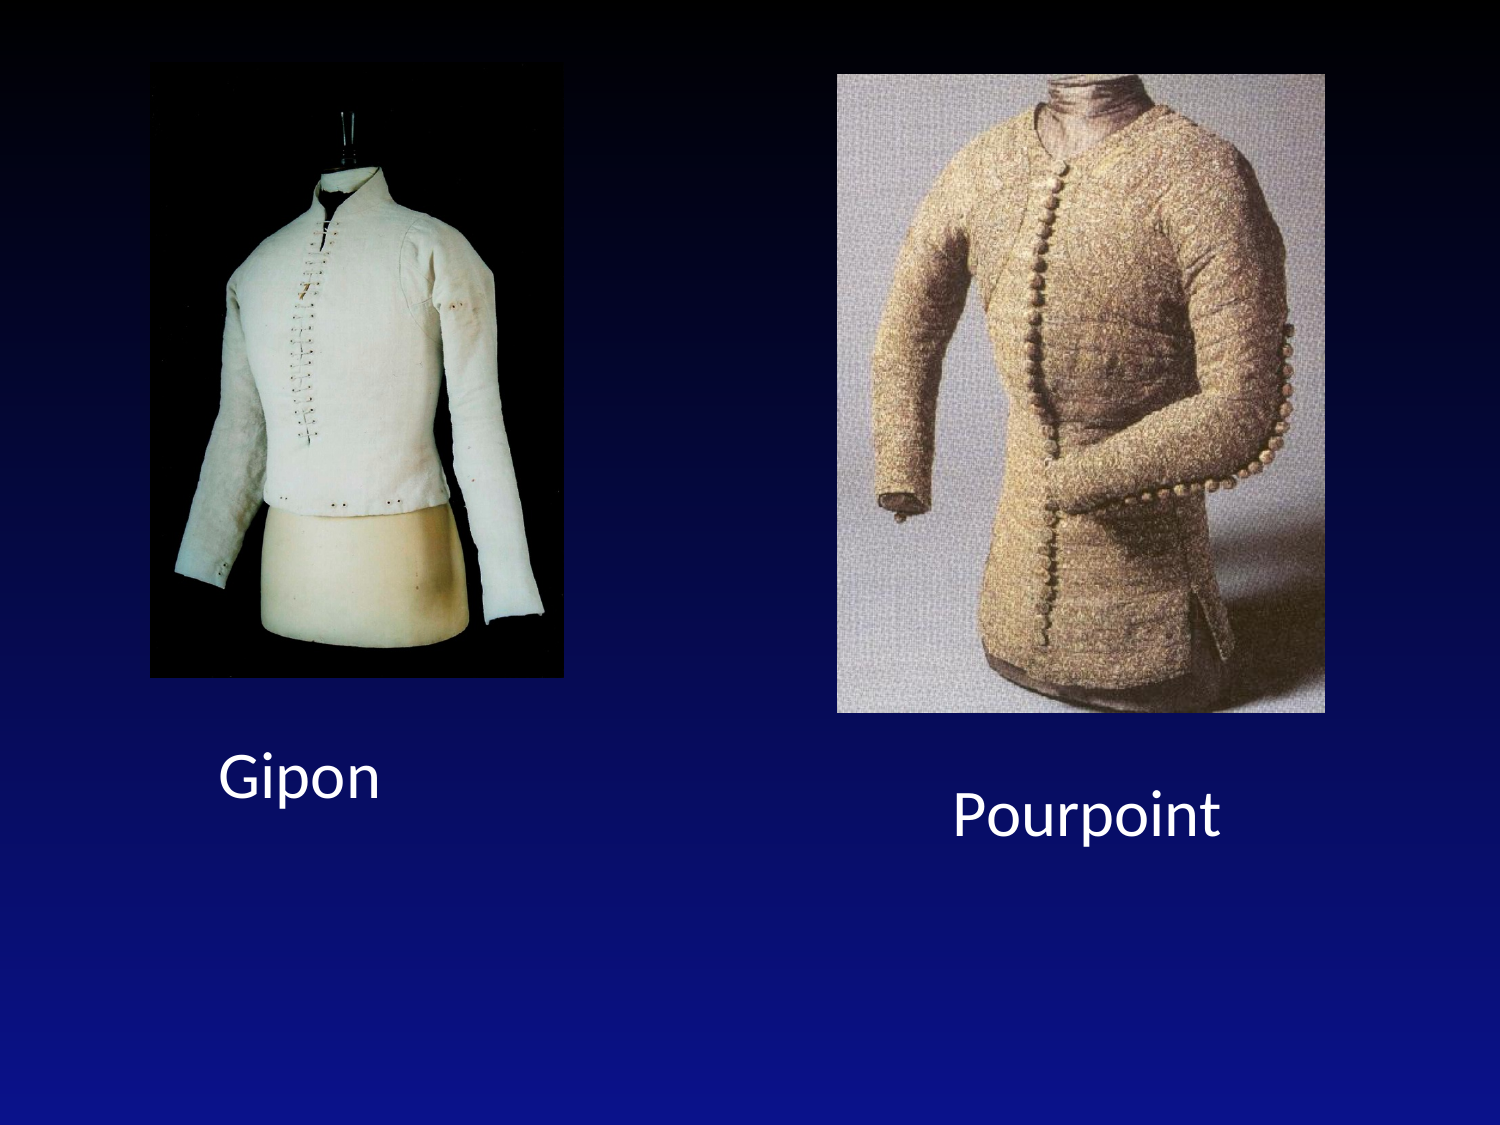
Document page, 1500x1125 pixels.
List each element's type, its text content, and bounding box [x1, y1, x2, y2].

text_box Gipon [137, 724, 463, 820]
picture [149, 62, 565, 678]
text_box Pourpoint [924, 762, 1250, 858]
picture [837, 74, 1326, 714]
